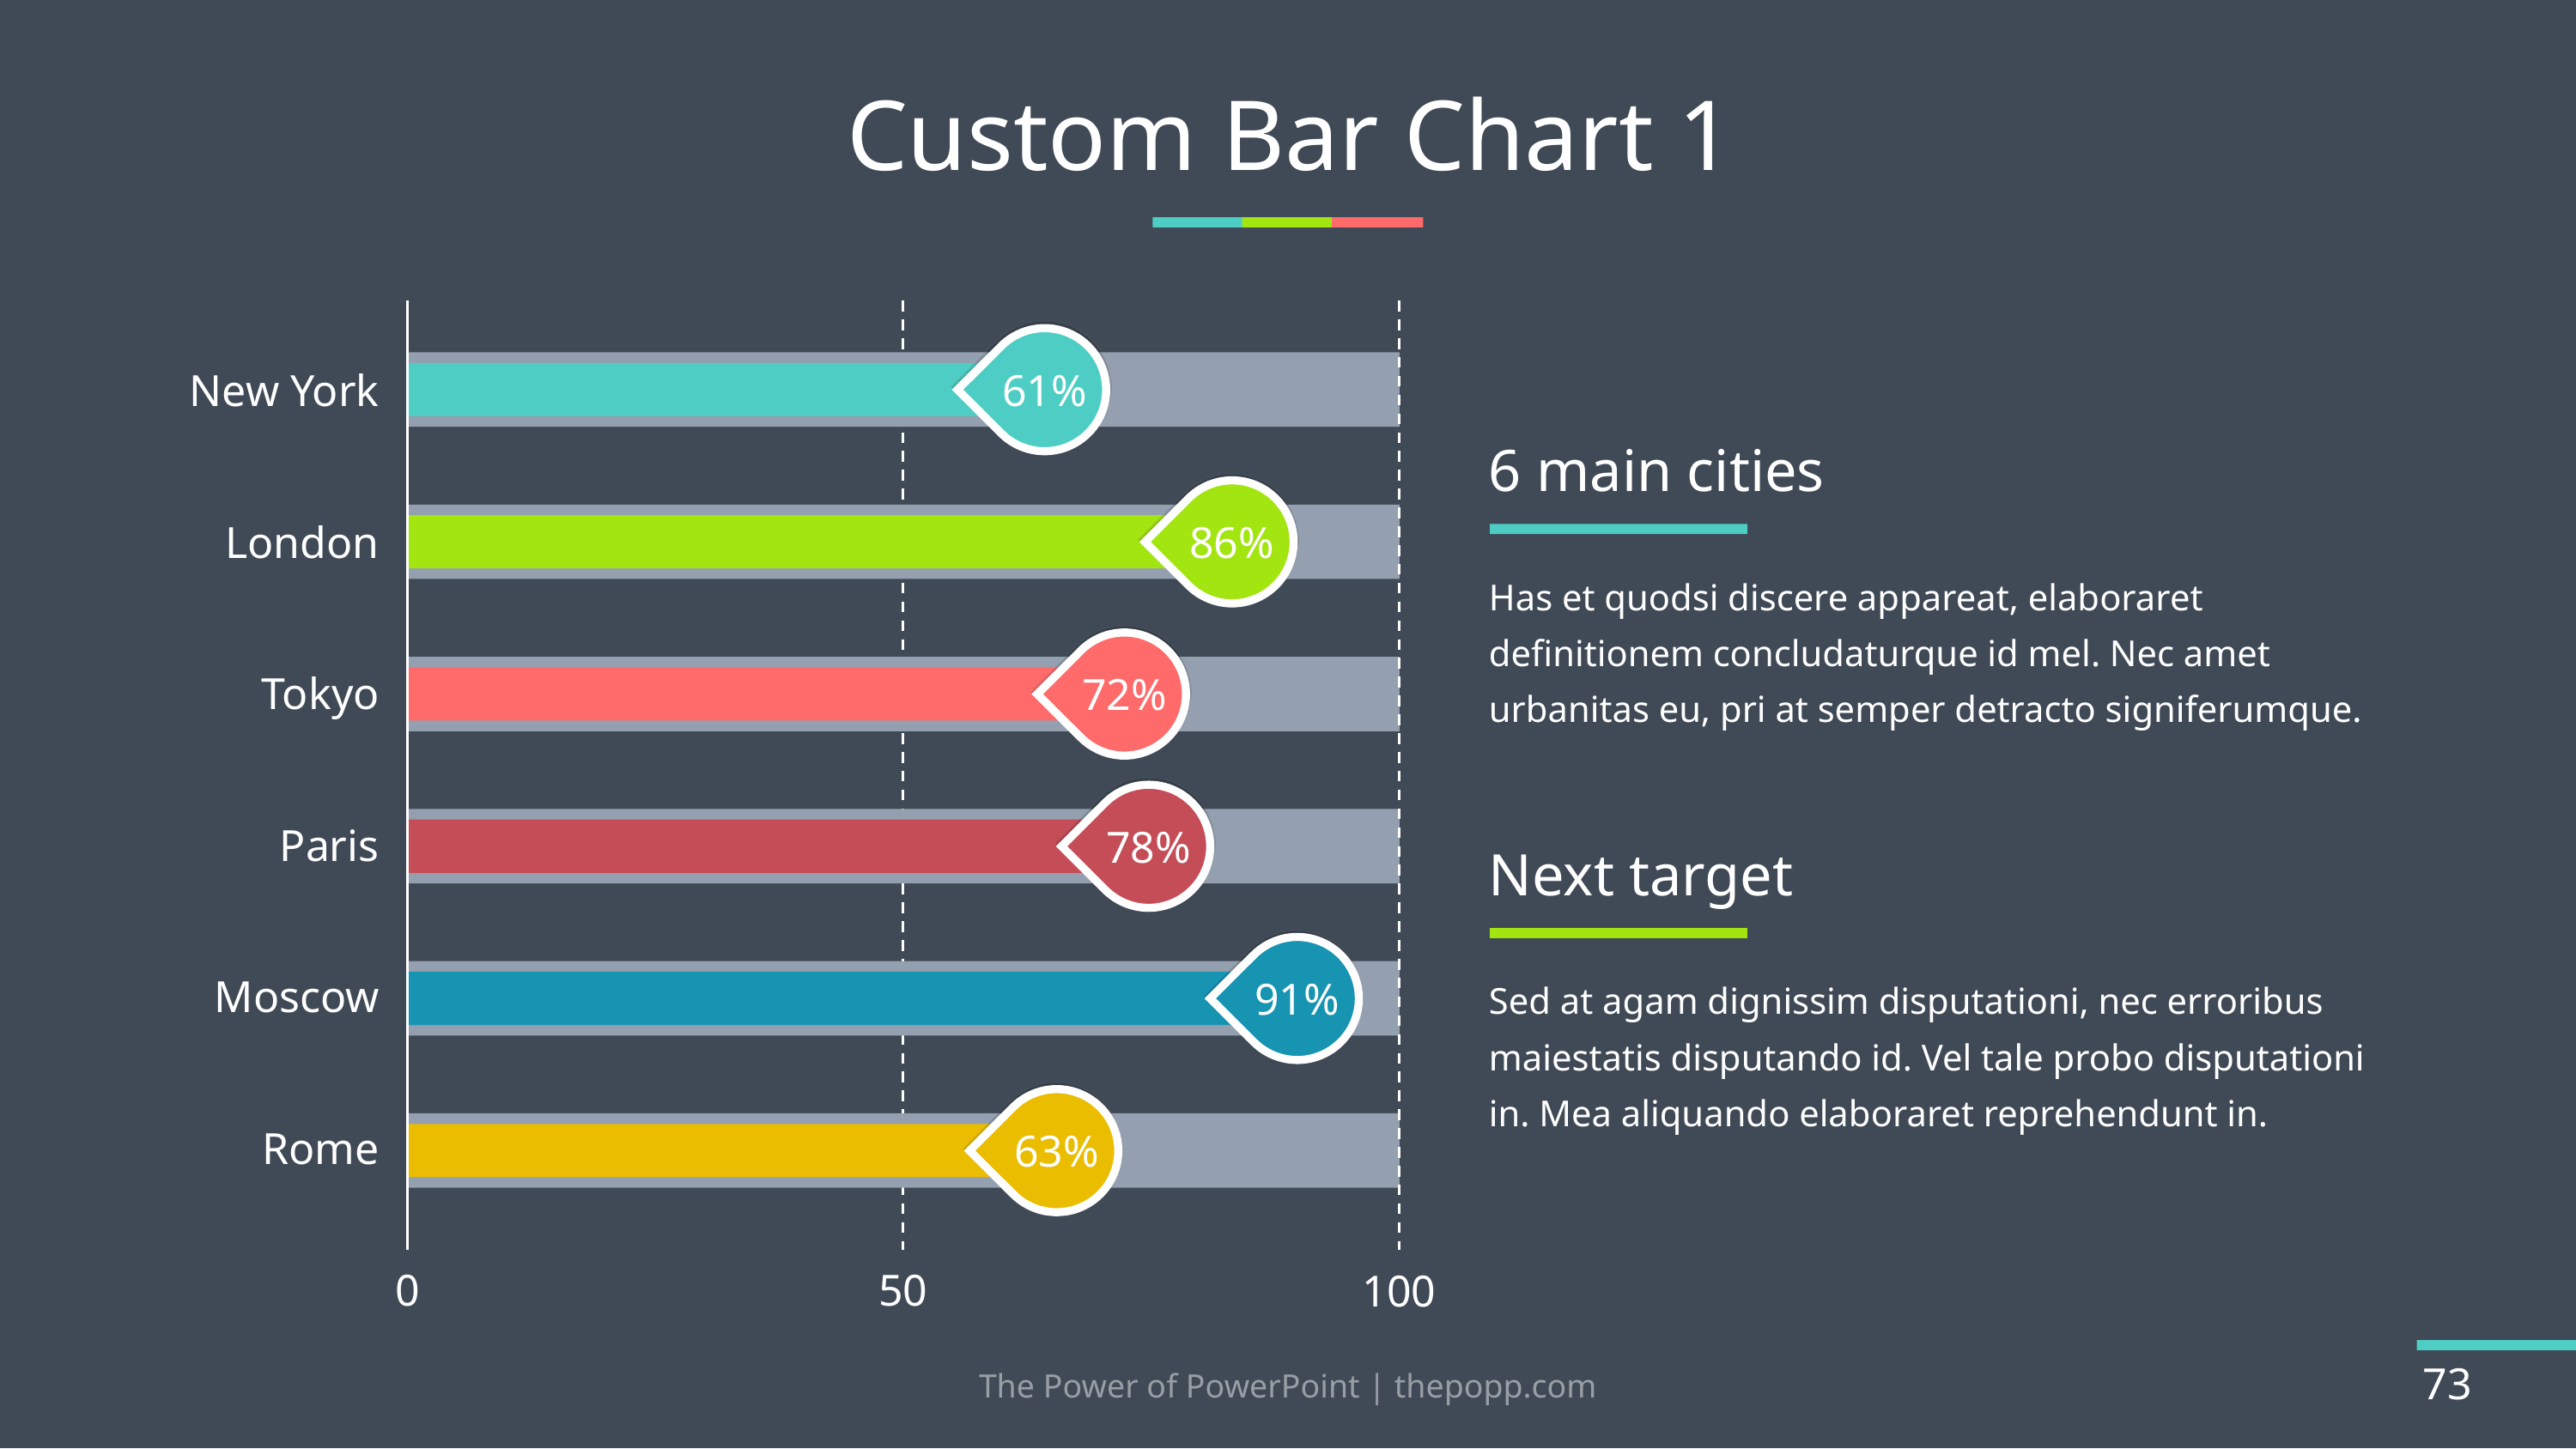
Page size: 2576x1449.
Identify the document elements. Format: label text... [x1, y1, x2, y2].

text_box [903, 1123, 989, 1178]
title Custom Bar Chart 1 [69, 49, 2512, 230]
text_box 100 [1349, 1258, 1449, 1322]
text_box [409, 362, 902, 417]
text_box Sed at agam dignissim disputationi, nec erroribus maiestatis disputando id. Vel tale probo disputationi in. Mea aliquando elaboraret reprehendunt in. [1476, 959, 2410, 1188]
text_box [409, 874, 902, 884]
text_box 6 main cities [1476, 403, 2410, 510]
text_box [994, 1088, 1119, 1213]
text_box [1359, 961, 1399, 1036]
text_box [1187, 656, 1399, 732]
text_box [409, 504, 902, 514]
text_box [903, 1113, 994, 1123]
text_box [903, 1026, 1236, 1036]
text_box [903, 417, 982, 427]
text_box [409, 971, 902, 1026]
text_box [409, 722, 902, 732]
text_box Rome [100, 1114, 392, 1179]
text_box Paris [100, 811, 392, 876]
text_box Next target [1476, 808, 2410, 913]
text_box [1211, 808, 1399, 884]
text_box Moscow [100, 963, 392, 1028]
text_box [982, 328, 1107, 452]
text_box [409, 1113, 902, 1123]
text_box [903, 514, 1165, 569]
text_box [1107, 351, 1399, 427]
text_box [903, 569, 1170, 579]
text_box [409, 1026, 902, 1036]
footer The Power of PowerPoint | thepopp.com [853, 1349, 1723, 1427]
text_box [1086, 785, 1211, 908]
text_box [409, 808, 902, 819]
text_box [409, 1123, 902, 1178]
text_box [409, 351, 902, 362]
text_box [1489, 927, 1748, 939]
text_box [903, 971, 1230, 1026]
text_box 50 [866, 1257, 941, 1322]
text_box [903, 808, 1086, 819]
text_box [409, 1178, 902, 1189]
text_box [903, 351, 982, 362]
text_box [1294, 504, 1399, 579]
text_box [409, 569, 902, 579]
text_box [409, 514, 902, 569]
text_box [1062, 632, 1187, 756]
text_box Has et quodsi discere appareat, elaboraret definitionem concludaturque id mel. Nec amet urbanitas eu, pri at semper detracto signiferumque. [1476, 555, 2410, 784]
text_box [903, 819, 1082, 874]
text_box [903, 504, 1170, 514]
text_box [409, 666, 902, 722]
text_box [409, 961, 902, 971]
text_box [903, 874, 1086, 884]
text_box [903, 961, 1236, 971]
text_box [903, 362, 978, 417]
text_box London [100, 508, 392, 573]
text_box [409, 819, 902, 874]
text_box 0 [382, 1256, 433, 1321]
text_box Tokyo [100, 660, 392, 725]
text_box [903, 722, 1062, 732]
slide_number 73 [2409, 1351, 2576, 1421]
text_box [1170, 480, 1294, 603]
text_box [1489, 523, 1748, 535]
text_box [1236, 937, 1359, 1060]
text_box [409, 656, 902, 666]
text_box [1119, 1113, 1399, 1189]
text_box [903, 1178, 994, 1189]
text_box [409, 417, 902, 427]
text_box New York [100, 357, 392, 422]
text_box [903, 666, 1058, 722]
text_box [903, 656, 1062, 666]
